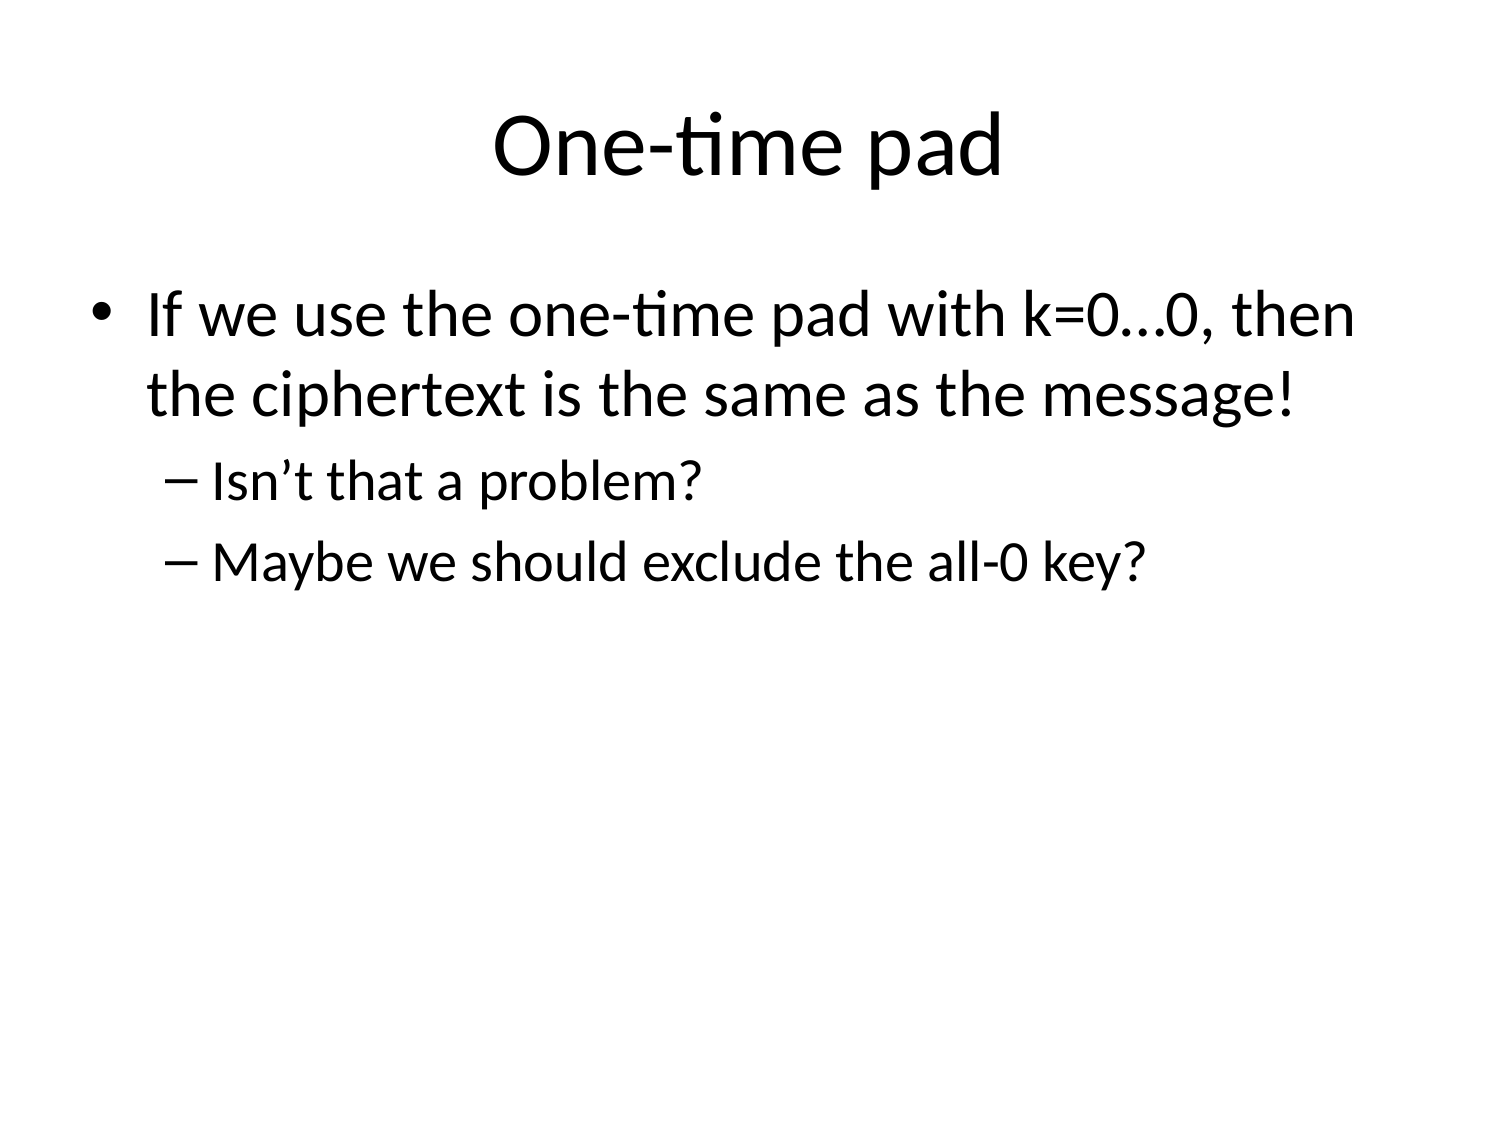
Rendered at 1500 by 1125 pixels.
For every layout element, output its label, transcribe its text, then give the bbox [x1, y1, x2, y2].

title One-time pad [75, 45, 1425, 233]
list If we use the one-time pad with k=0…0, then the ciphertext is the same as the message! Isn’t that a problem? Maybe we should exclude the all-0 key? [75, 262, 1425, 1005]
